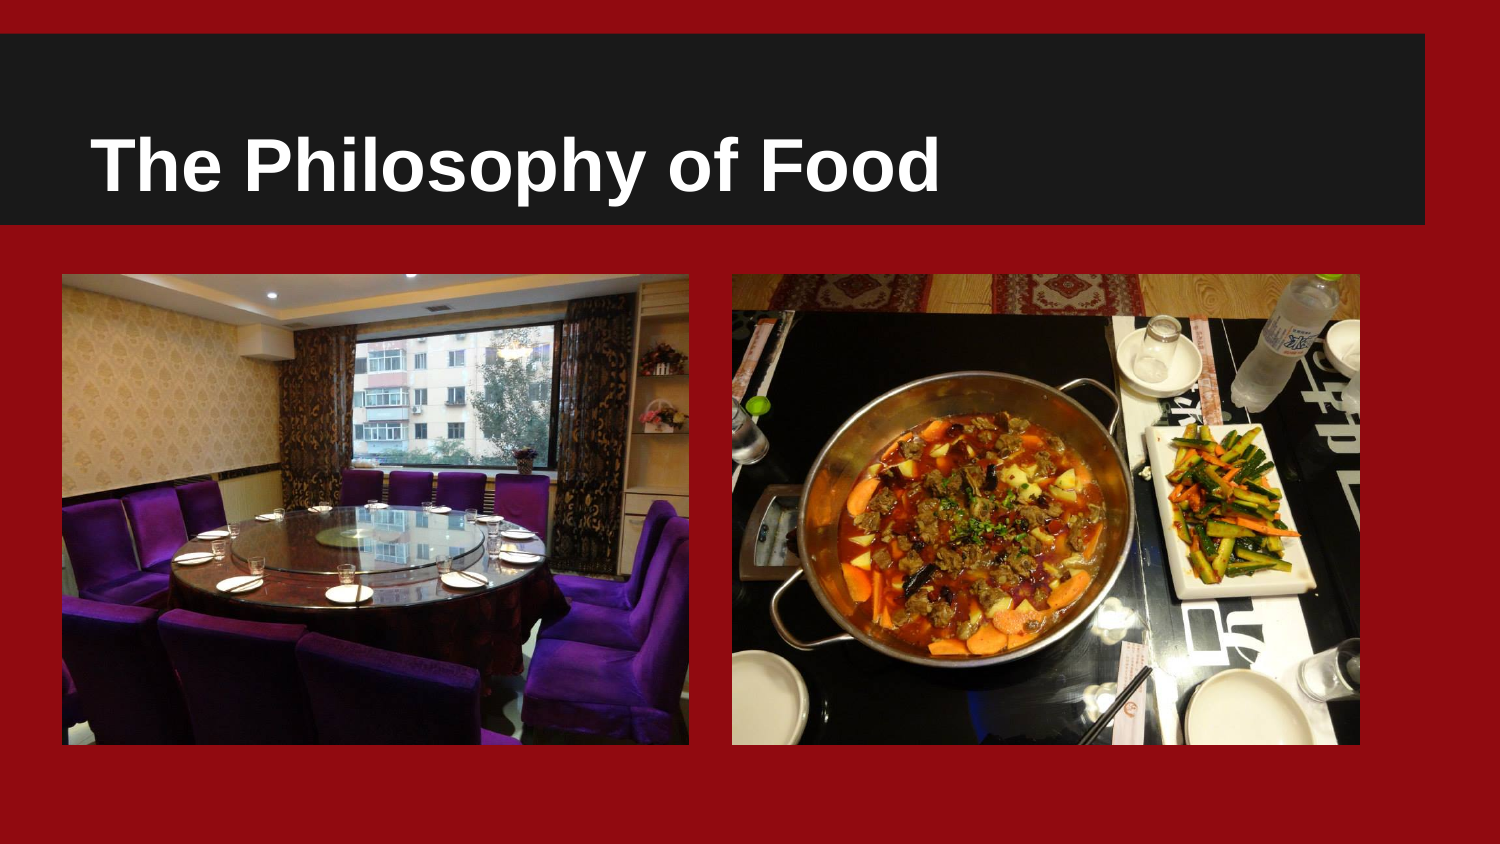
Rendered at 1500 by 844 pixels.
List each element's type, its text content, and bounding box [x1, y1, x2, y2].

title The Philosophy of Food [75, 33, 1425, 221]
picture [732, 274, 1360, 746]
picture [62, 274, 690, 746]
